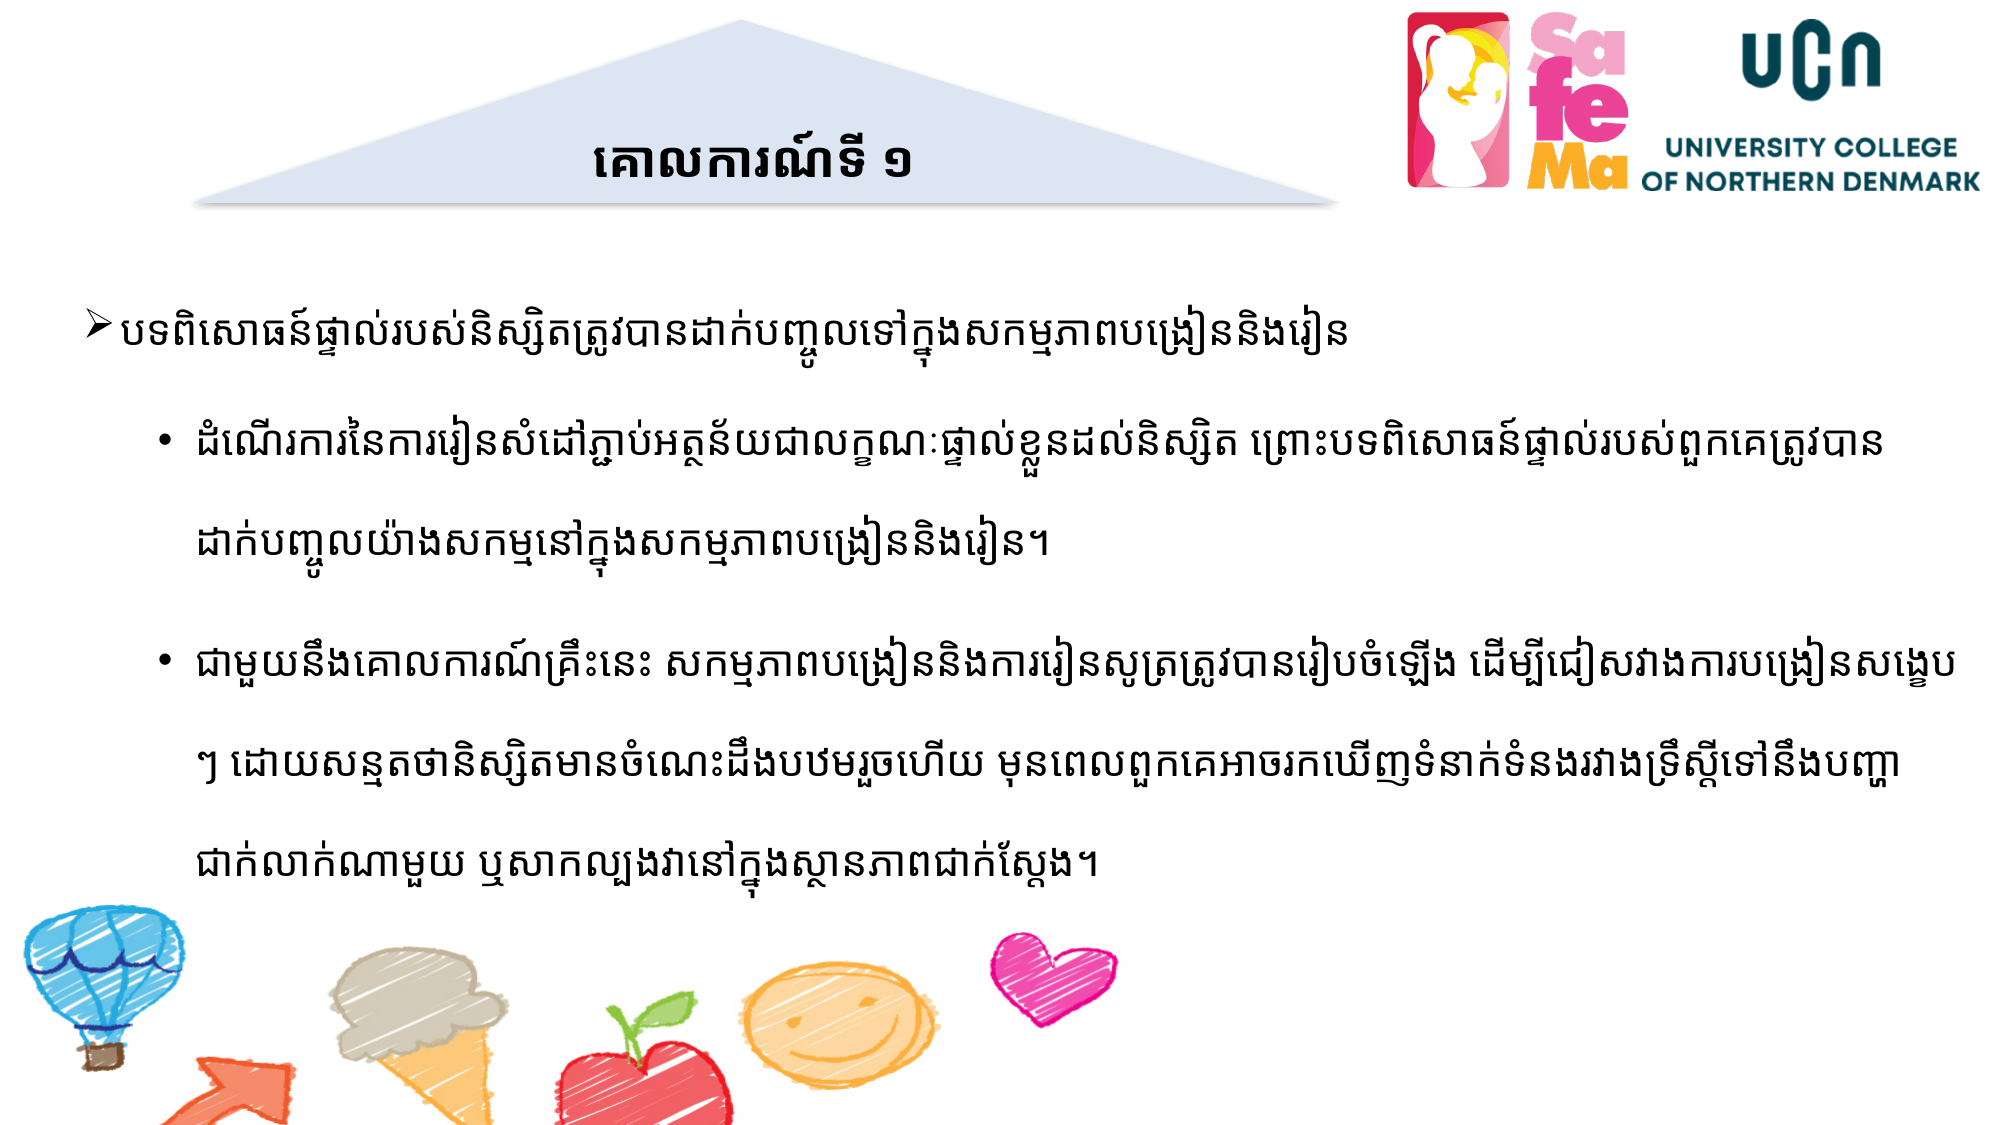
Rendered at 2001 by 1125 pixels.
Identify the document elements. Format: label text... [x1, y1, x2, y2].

picture [17, 870, 1671, 1125]
text_box គោលការណ៍ទី ១ [190, 19, 1342, 204]
picture [1406, 11, 1629, 190]
text_box បទពិសោធន៍ផ្ទាល់របស់និស្សិតត្រូវបានដាក់បញ្ចូលទៅក្នុងសកម្មភាពបង្រៀននិងរៀន ដំណើរការនៃការរៀនសំដៅភ្ជាប់អត្ថន័យជាលក្ខណៈផ្ទាល់ខ្លួនដល់និស្សិត ព្រោះបទពិសោធន៍ផ្ទាល់របស់ពួកគេត្រូវបានដាក់បញ្ចូលយ៉ាងសកម្មនៅក្នុងសកម្មភាពបង្រៀននិងរៀន។ ជាមួយនឹងគោលការណ៍គ្រឹះនេះ សកម្មភាពបង្រៀននិងការរៀនសូត្រត្រូវបានរៀបចំឡើង ដើម្បីជៀសវាង​ការបង្រៀនសង្ខេបៗ ដោយសន្មតថានិស្សិតមានចំណេះដឹងបឋមរួចហើយ មុនពេលពួកគេអាចរកឃើញទំនាក់ទំនងរវាងទ្រឹស្តីទៅនឹងបញ្ហាជាក់លាក់ណាមួយ ឬសាកល្បងវានៅក្នុងស្ថានភាពជាក់ស្តែង​។ [67, 245, 1979, 1045]
picture [1642, 19, 1980, 191]
